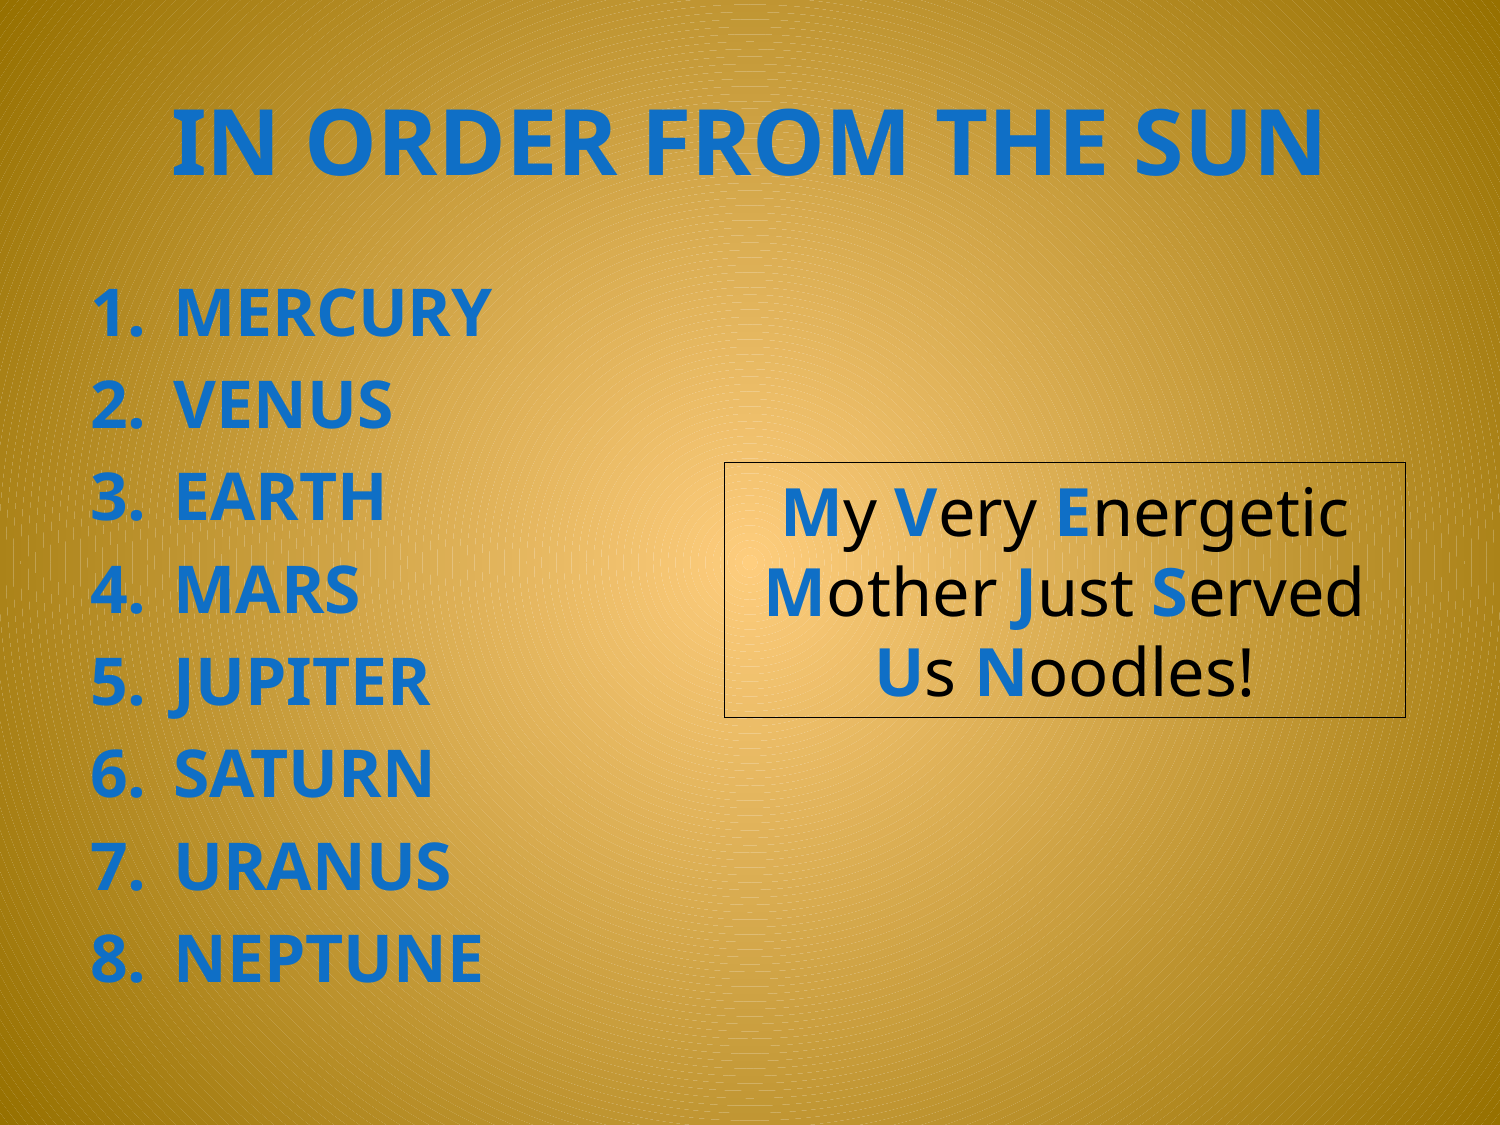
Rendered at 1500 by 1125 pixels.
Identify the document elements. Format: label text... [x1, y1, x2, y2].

text_box My Very Energetic Mother Just Served Us Noodles! [724, 462, 1406, 718]
title IN ORDER FROM THE SUN [75, 45, 1425, 233]
list MERCURY VENUS EARTH MARS JUPITER SATURN URANUS NEPTUNE [75, 262, 1425, 1005]
